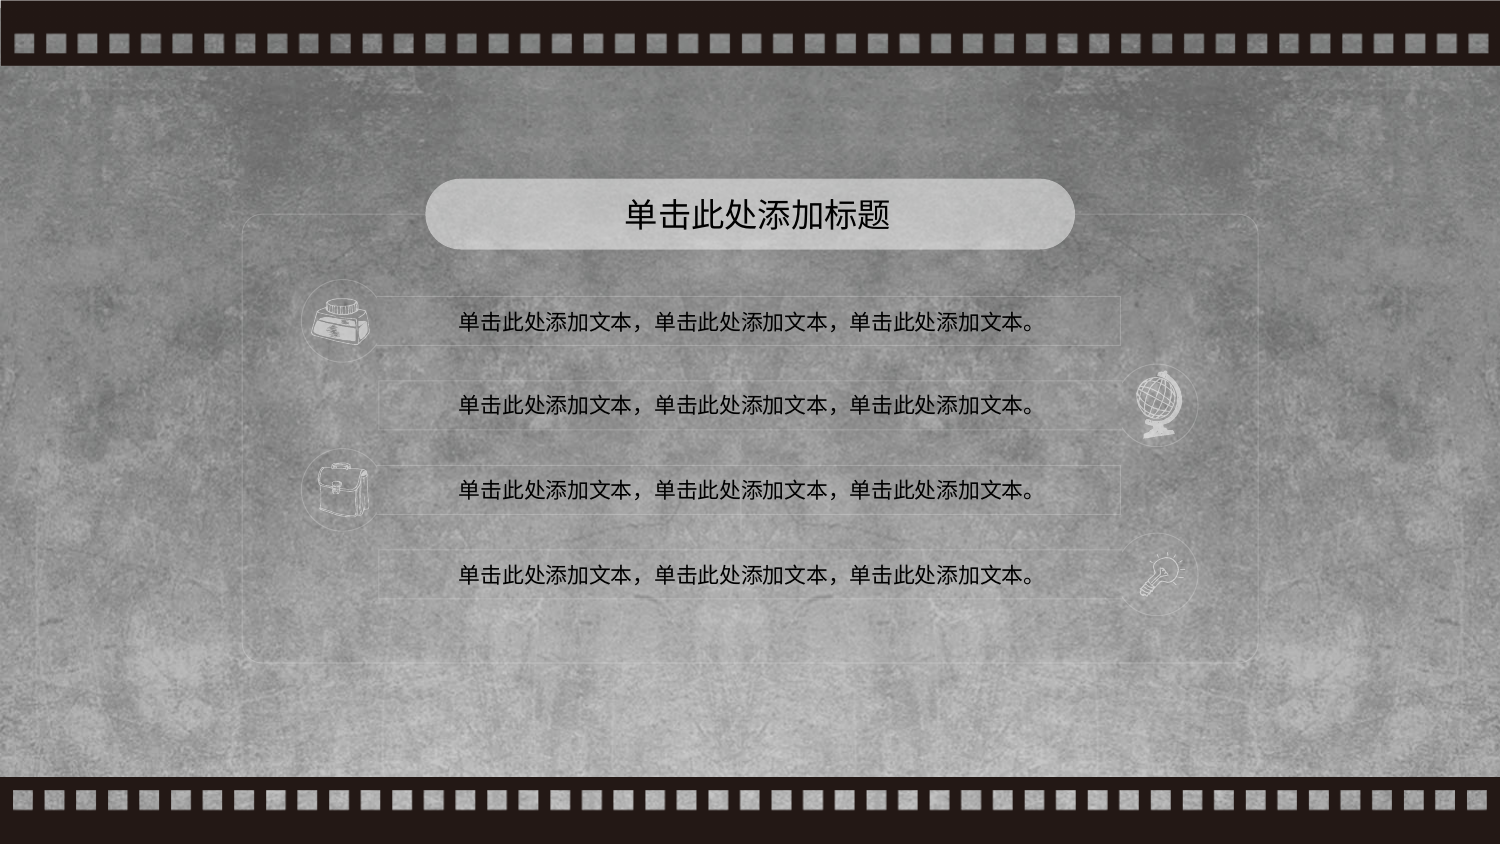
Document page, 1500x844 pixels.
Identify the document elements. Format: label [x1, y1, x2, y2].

text_box [301, 279, 1122, 363]
picture [0, 1, 1500, 844]
text_box [378, 364, 1199, 447]
text_box [301, 448, 1122, 532]
text_box [241, 213, 1259, 664]
text_box [425, 178, 1076, 250]
text_box [378, 533, 1199, 616]
